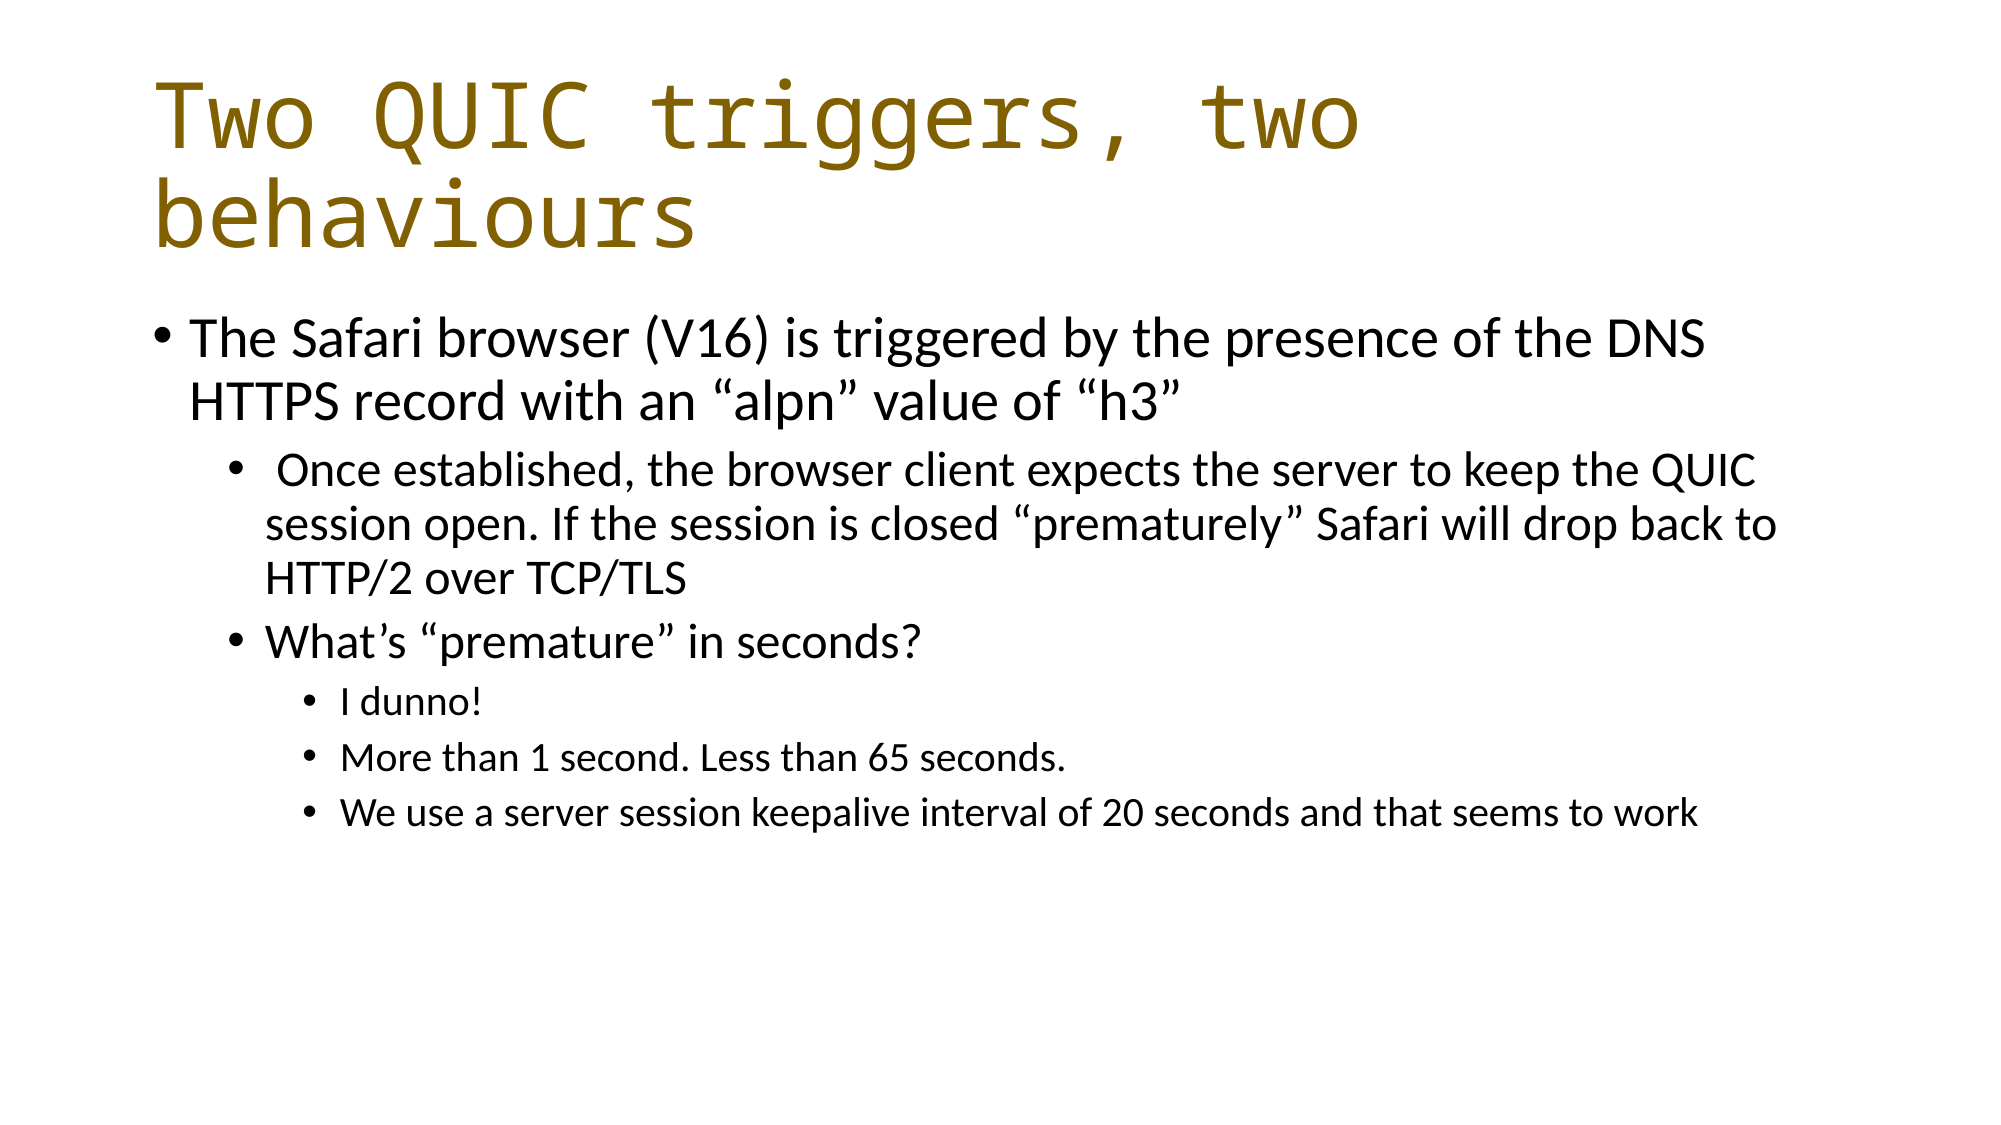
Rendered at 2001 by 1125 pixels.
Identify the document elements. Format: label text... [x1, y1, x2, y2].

list The Safari browser (V16) is triggered by the presence of the DNS HTTPS record with an “alpn” value of “h3” Once established, the browser client expects the server to keep the QUIC session open. If the session is closed “prematurely” Safari will drop back to HTTP/2 over TCP/TLS What’s “premature” in seconds? I dunno! More than 1 second. Less than 65 seconds. We use a server session keepalive interval of 20 seconds and that seems to work [137, 299, 1863, 1014]
title Two QUIC triggers, two behaviours [137, 59, 1863, 278]
